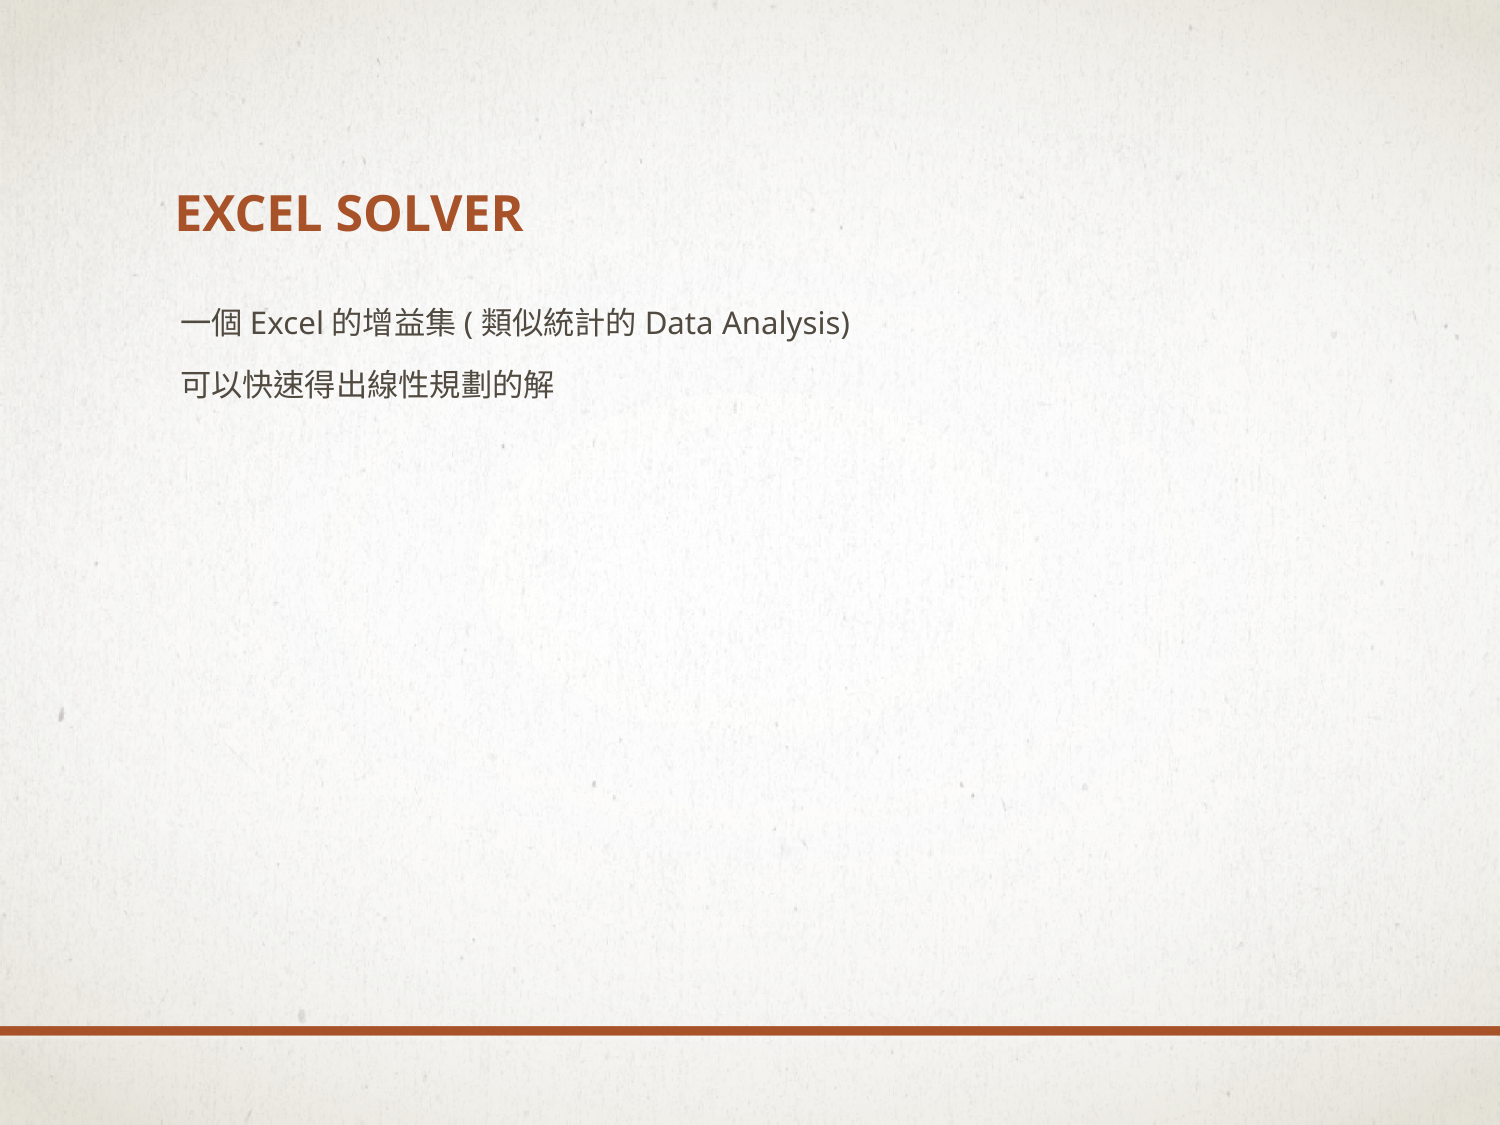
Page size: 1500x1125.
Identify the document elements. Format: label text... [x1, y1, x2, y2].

picture [0, 0, 1500, 1026]
list 一個Excel的增益集(類似統計的Data Analysis) 可以快速得出線性規劃的解 [159, 299, 1341, 975]
picture [0, 1036, 1500, 1125]
title Excel Solver [159, 62, 1341, 250]
